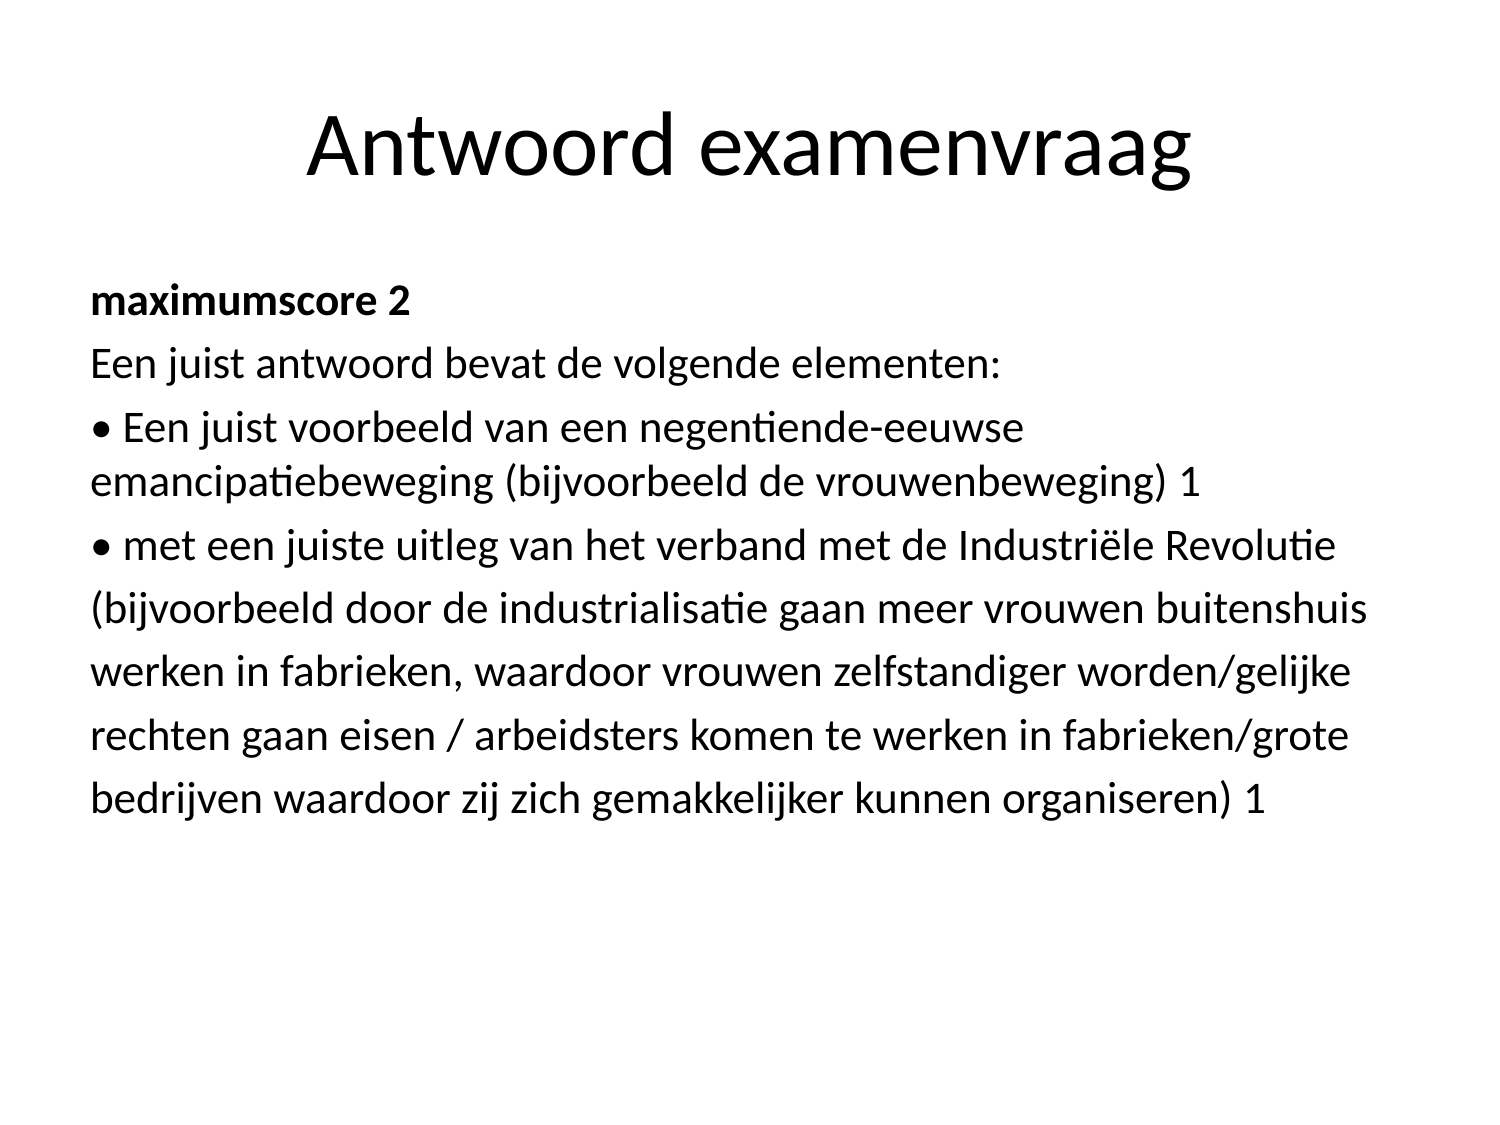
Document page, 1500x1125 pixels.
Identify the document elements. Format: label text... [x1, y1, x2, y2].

title Antwoord examenvraag [75, 45, 1425, 233]
list maximumscore 2 Een juist antwoord bevat de volgende elementen: • Een juist voorbeeld van een negentiende-eeuwse emancipatiebeweging (bijvoorbeeld de vrouwenbeweging) 1 • met een juiste uitleg van het verband met de Industriële Revolutie (bijvoorbeeld door de industrialisatie gaan meer vrouwen buitenshuis werken in fabrieken, waardoor vrouwen zelfstandiger worden/gelijke rechten gaan eisen / arbeidsters komen te werken in fabrieken/grote bedrijven waardoor zij zich gemakkelijker kunnen organiseren) 1 [75, 262, 1425, 1005]
